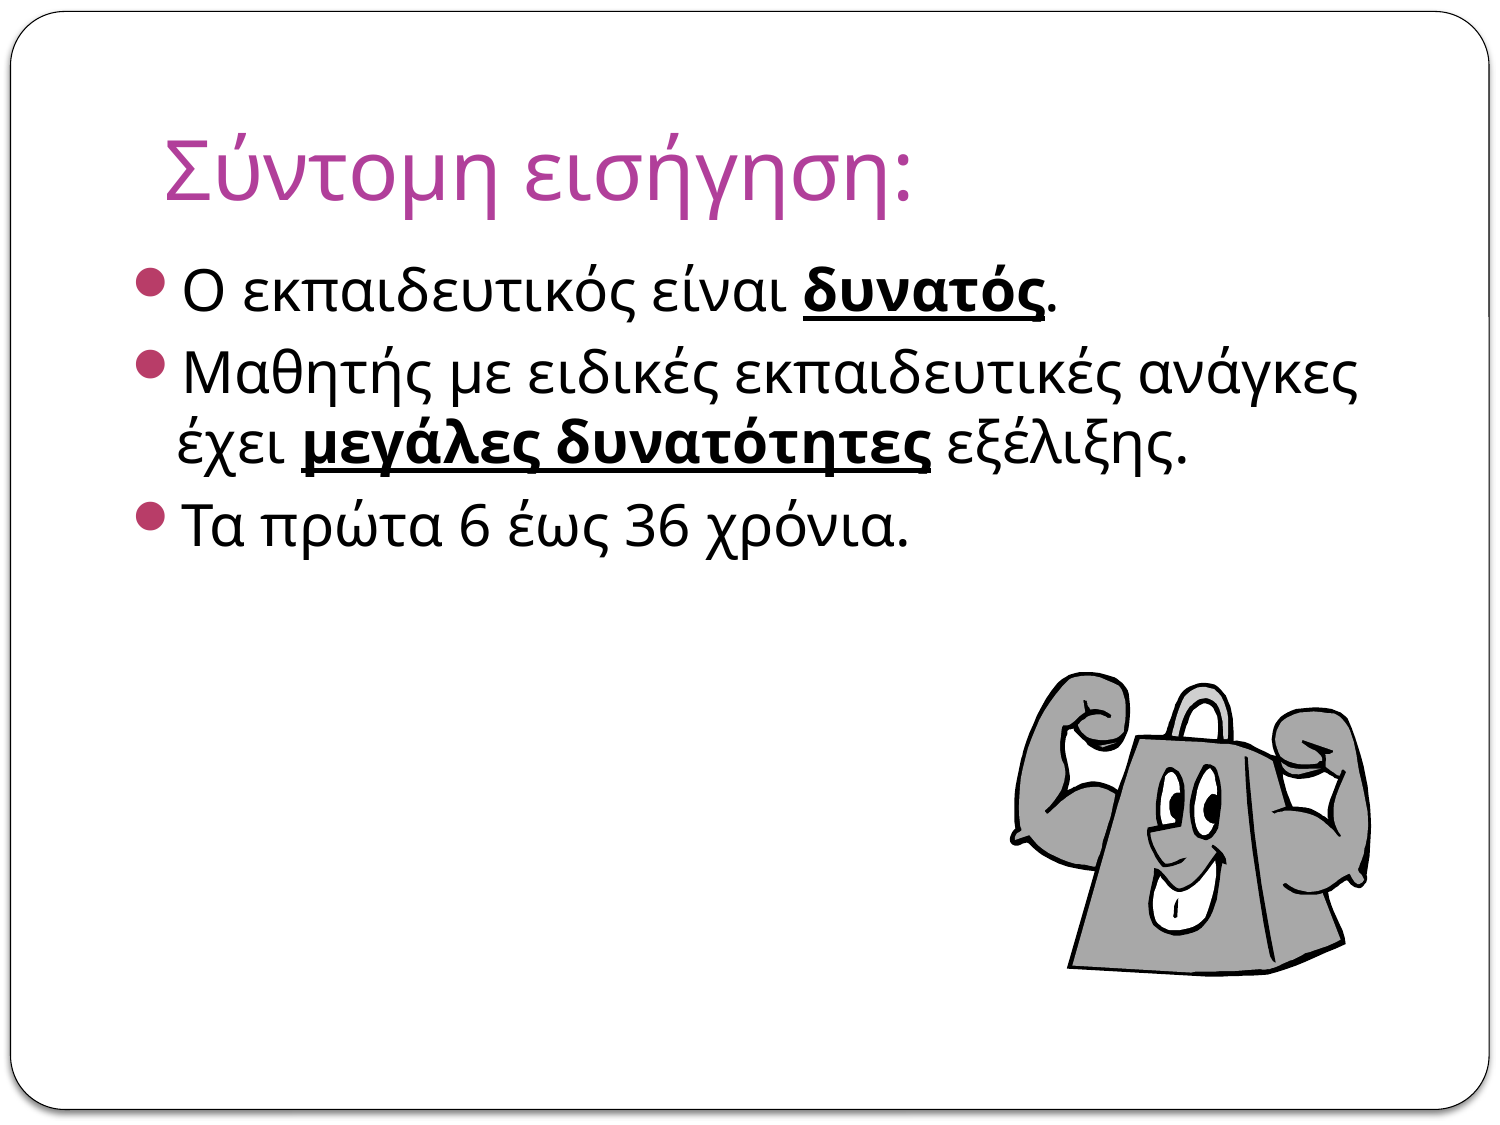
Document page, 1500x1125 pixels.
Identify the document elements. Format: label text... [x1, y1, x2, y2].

title Σύντομη εισήγηση: [150, 45, 1425, 233]
list Ο εκπαιδευτικός είναι δυνατός. Μαθητής με ειδικές εκπαιδευτικές ανάγκες έχει μεγάλες δυνατότητες εξέλιξης. Τα πρώτα 6 έως 36 χρόνια. [117, 246, 1425, 1005]
picture [1007, 667, 1377, 977]
